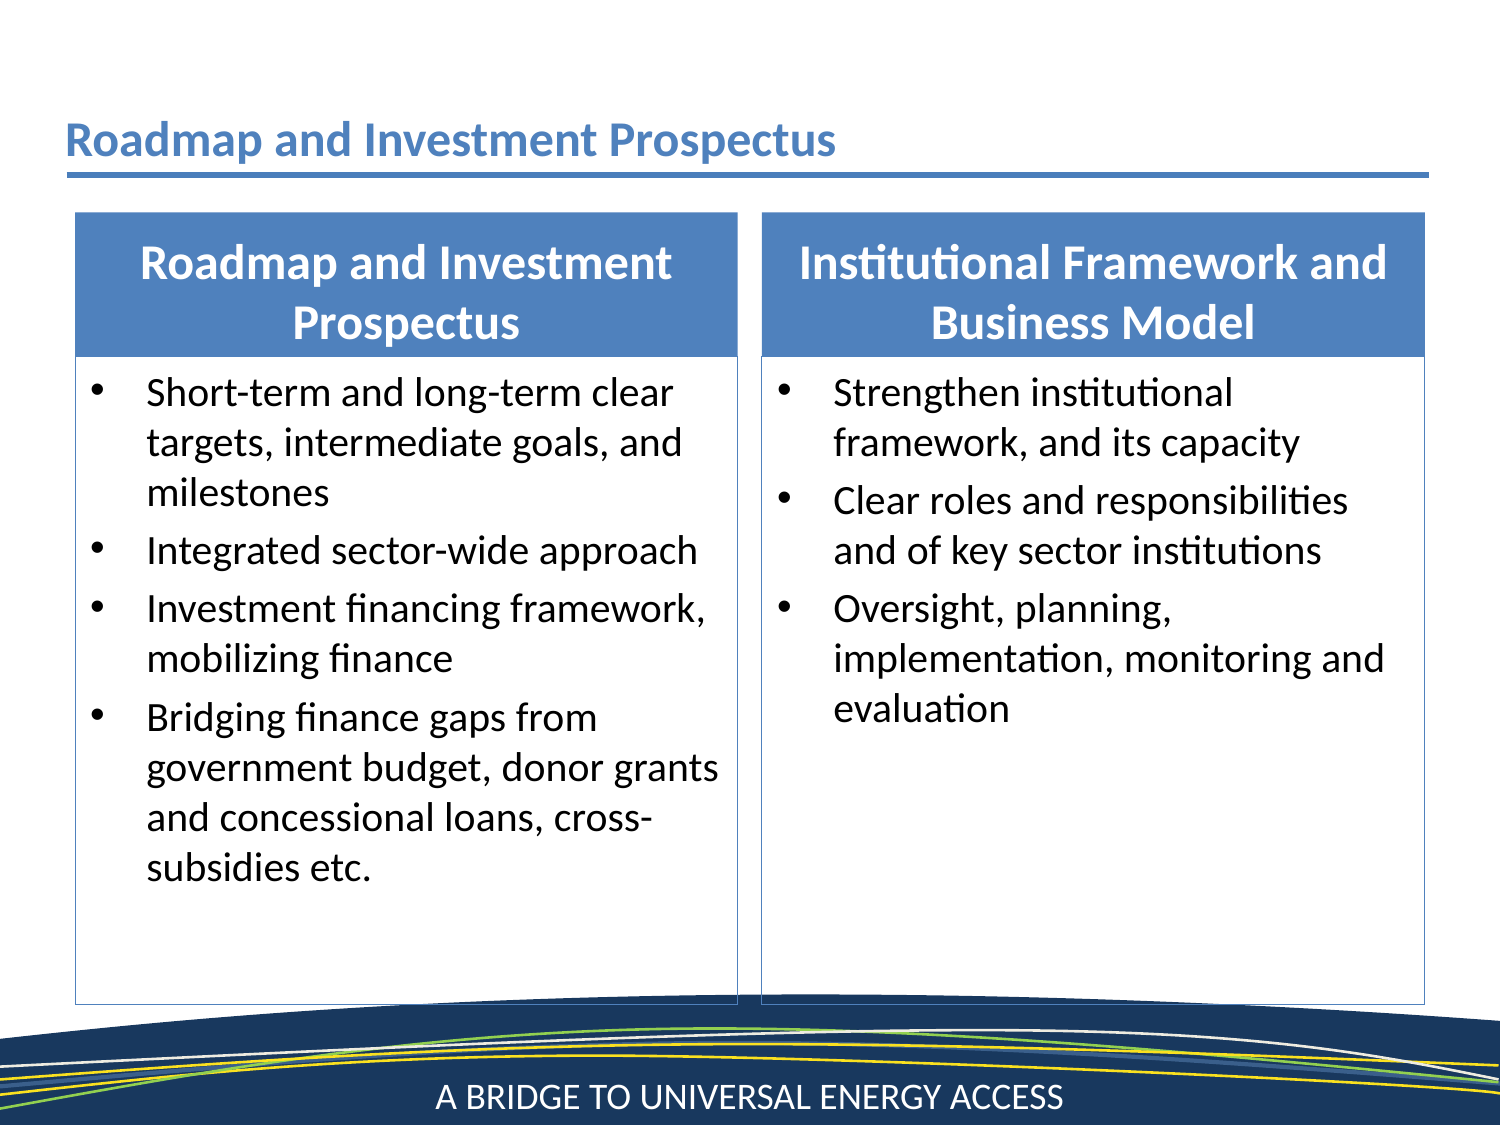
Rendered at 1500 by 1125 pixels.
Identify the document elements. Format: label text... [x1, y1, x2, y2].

slide_number 6 [1074, 1042, 1425, 1103]
list Short-term and long-term clear targets, intermediate goals, and milestones Integrated sector-wide approach Investment financing framework, mobilizing finance Bridging finance gaps from government budget, donor grants and concessional loans, cross- subsidies etc. [75, 356, 738, 1005]
list Roadmap and Investment Prospectus [75, 231, 738, 356]
text_box A Bridge to Universal Energy Access [0, 1064, 1500, 1125]
text_box [0, 994, 1500, 1064]
text_box [10, 1028, 1285, 1064]
text_box [389, 1026, 852, 1045]
text_box [1425, 1060, 1499, 1064]
list Institutional Framework and Business Model [761, 212, 1425, 356]
list Strengthen institutional framework, and its capacity Clear roles and responsibilities and of key sector institutions Oversight, planning, implementation, monitoring and evaluation [761, 356, 1425, 1005]
text_box Roadmap and Investment Prospectus [50, 42, 1363, 231]
